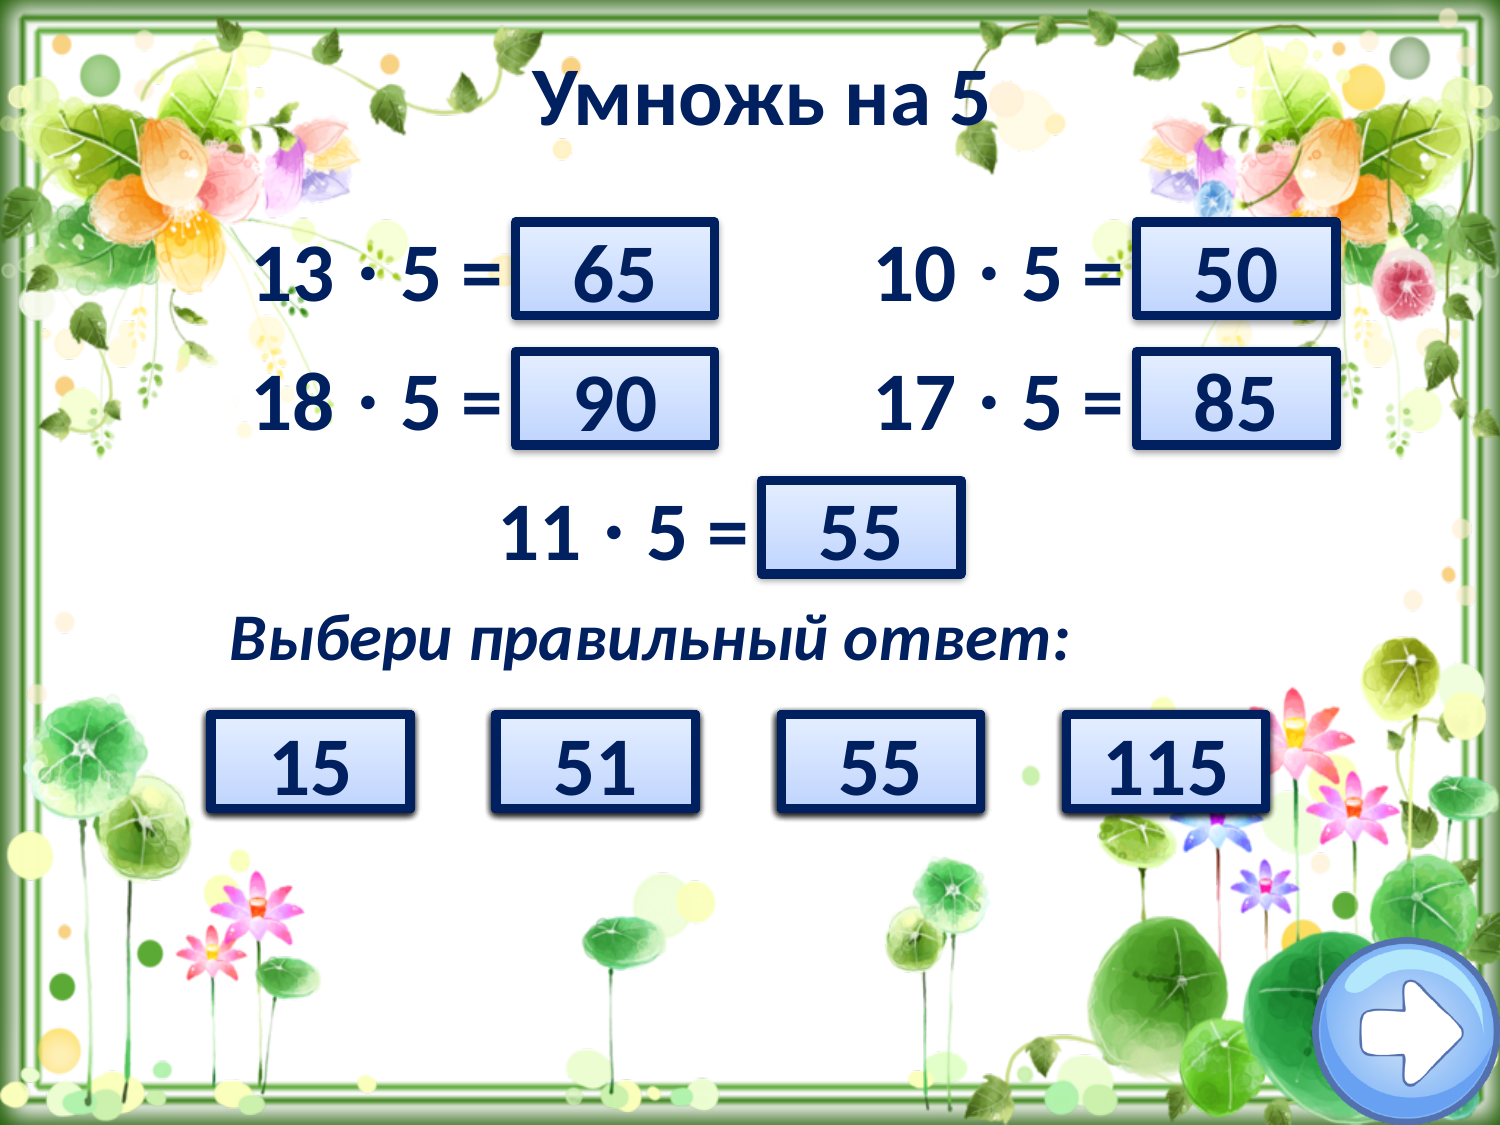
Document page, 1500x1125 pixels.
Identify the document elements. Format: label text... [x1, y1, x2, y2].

text_box Выбери правильный ответ: [214, 585, 1087, 681]
text_box 50 [1136, 221, 1337, 317]
text_box Умножь на 5 [517, 35, 1008, 150]
picture [0, 0, 1500, 1125]
text_box 115 [1066, 714, 1266, 809]
text_box 85 [1136, 350, 1337, 446]
text_box 90 [515, 350, 716, 446]
text_box 55 [761, 480, 962, 575]
text_box 18 · 5 = ? [236, 340, 598, 455]
text_box 17 · 5 = ? [857, 340, 1219, 455]
text_box 51 [495, 714, 696, 809]
text_box 65 [515, 221, 716, 317]
text_box 13 · 5 = ? [236, 210, 598, 326]
text_box 55 [780, 714, 981, 809]
text_box 10 · 5 = ? [857, 210, 1219, 326]
text_box 15 [210, 714, 411, 809]
text_box 11 · 5 = ? [482, 469, 844, 584]
